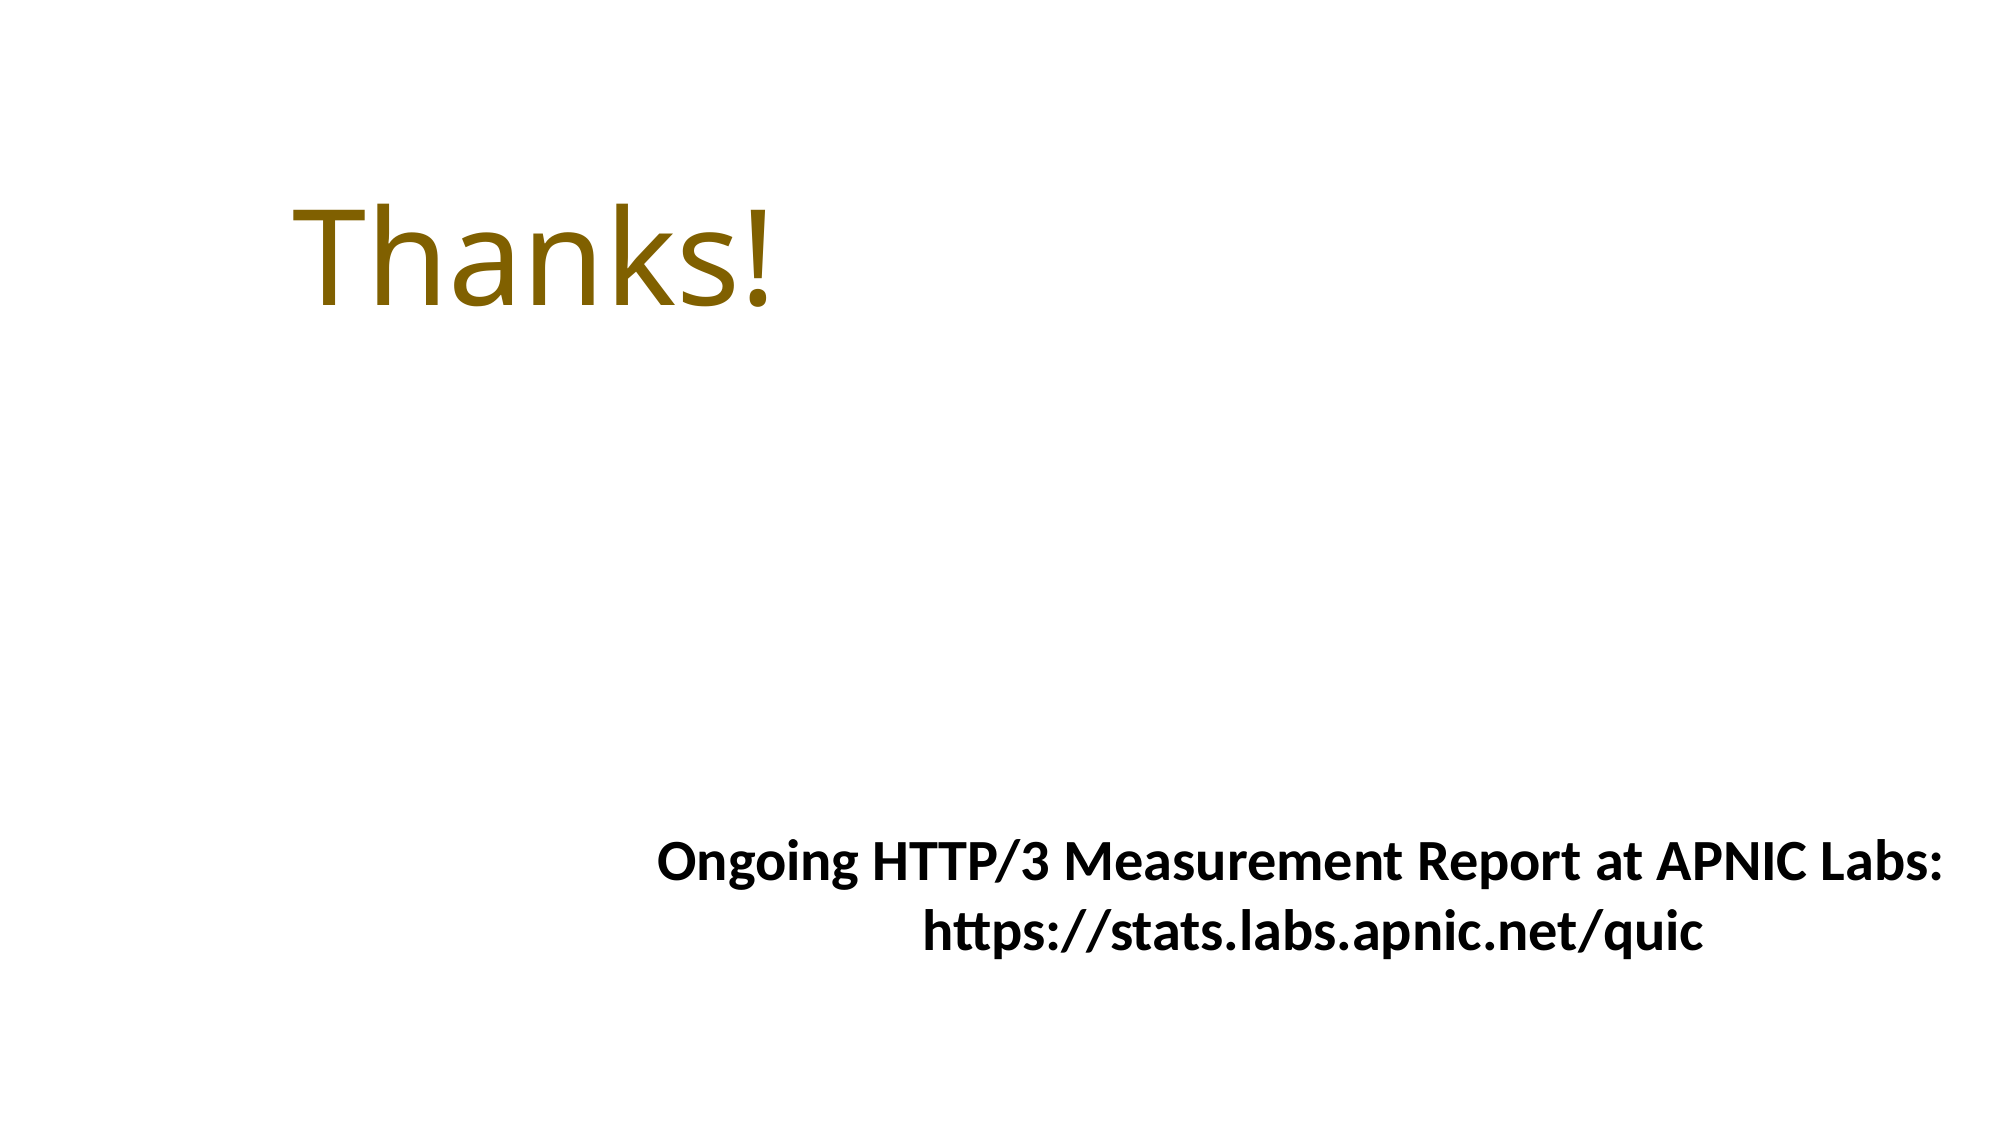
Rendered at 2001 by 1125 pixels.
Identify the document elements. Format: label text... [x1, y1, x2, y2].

text_box Ongoing HTTP/3 Measurement Report at APNIC Labs: https://stats.labs.apnic.net/quic [642, 815, 1961, 970]
title Thanks! [277, 153, 1084, 371]
